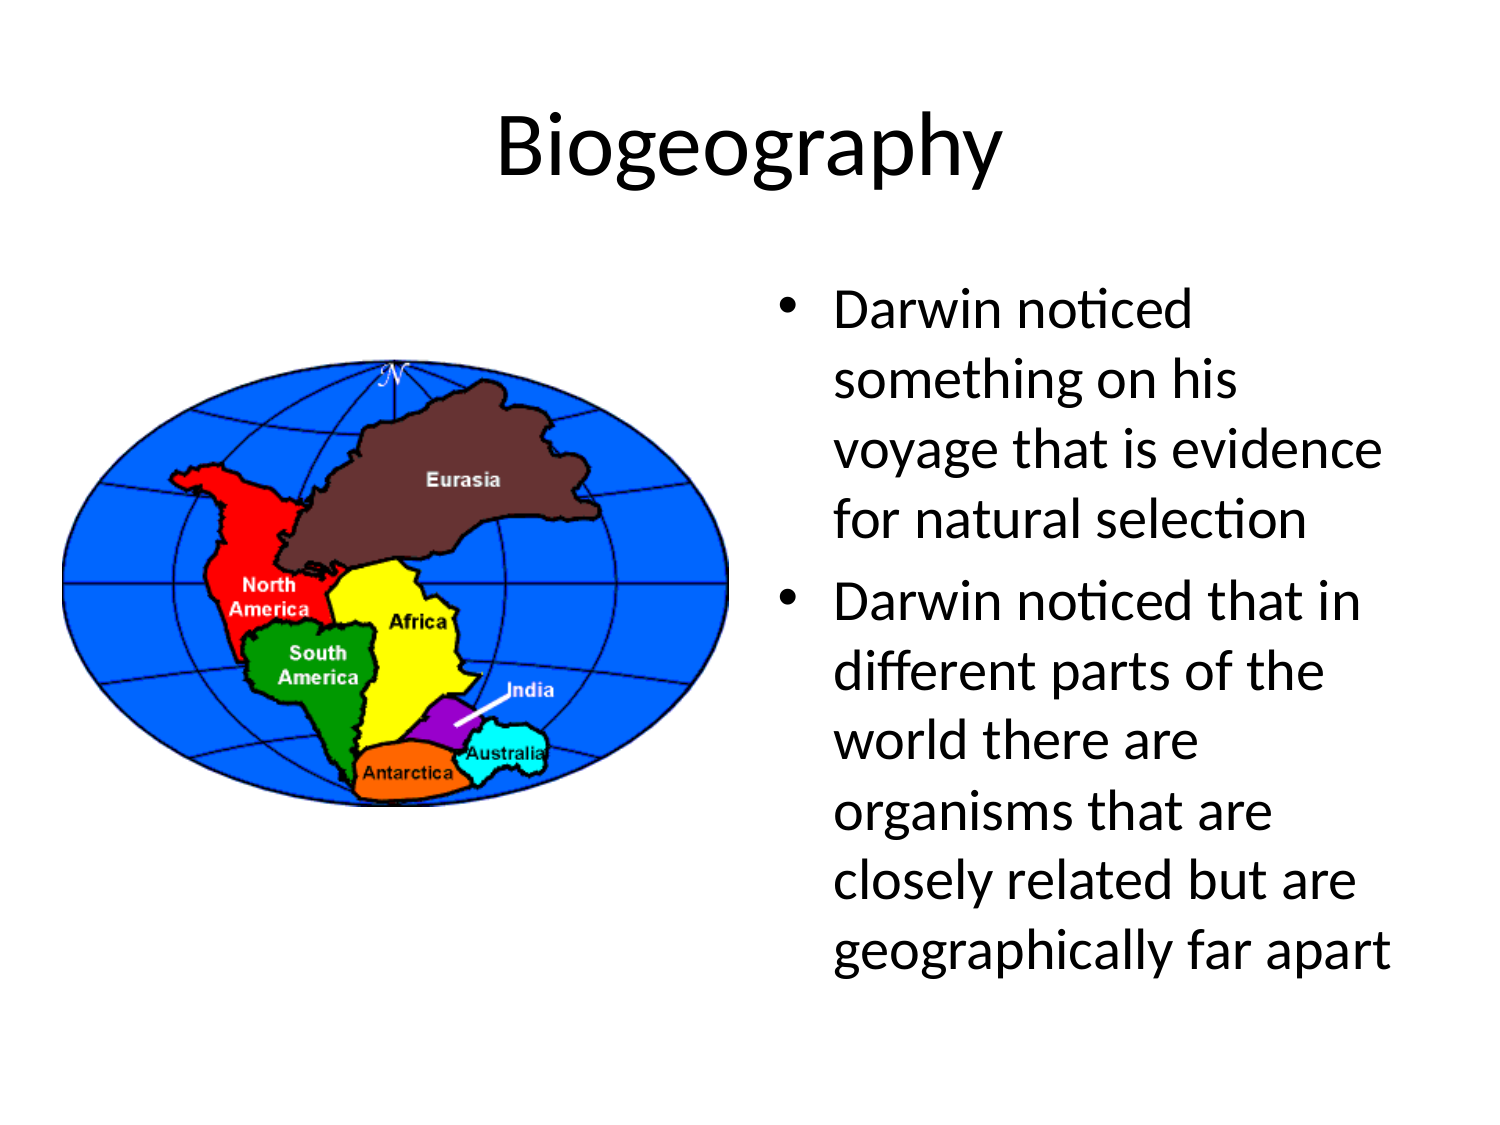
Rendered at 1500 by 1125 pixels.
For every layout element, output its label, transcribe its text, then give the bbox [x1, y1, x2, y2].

list Darwin noticed something on his voyage that is evidence for natural selection Darwin noticed that in different parts of the world there are organisms that are closely related but are geographically far apart [762, 262, 1425, 1005]
title Biogeography [75, 45, 1425, 233]
picture [62, 349, 729, 807]
